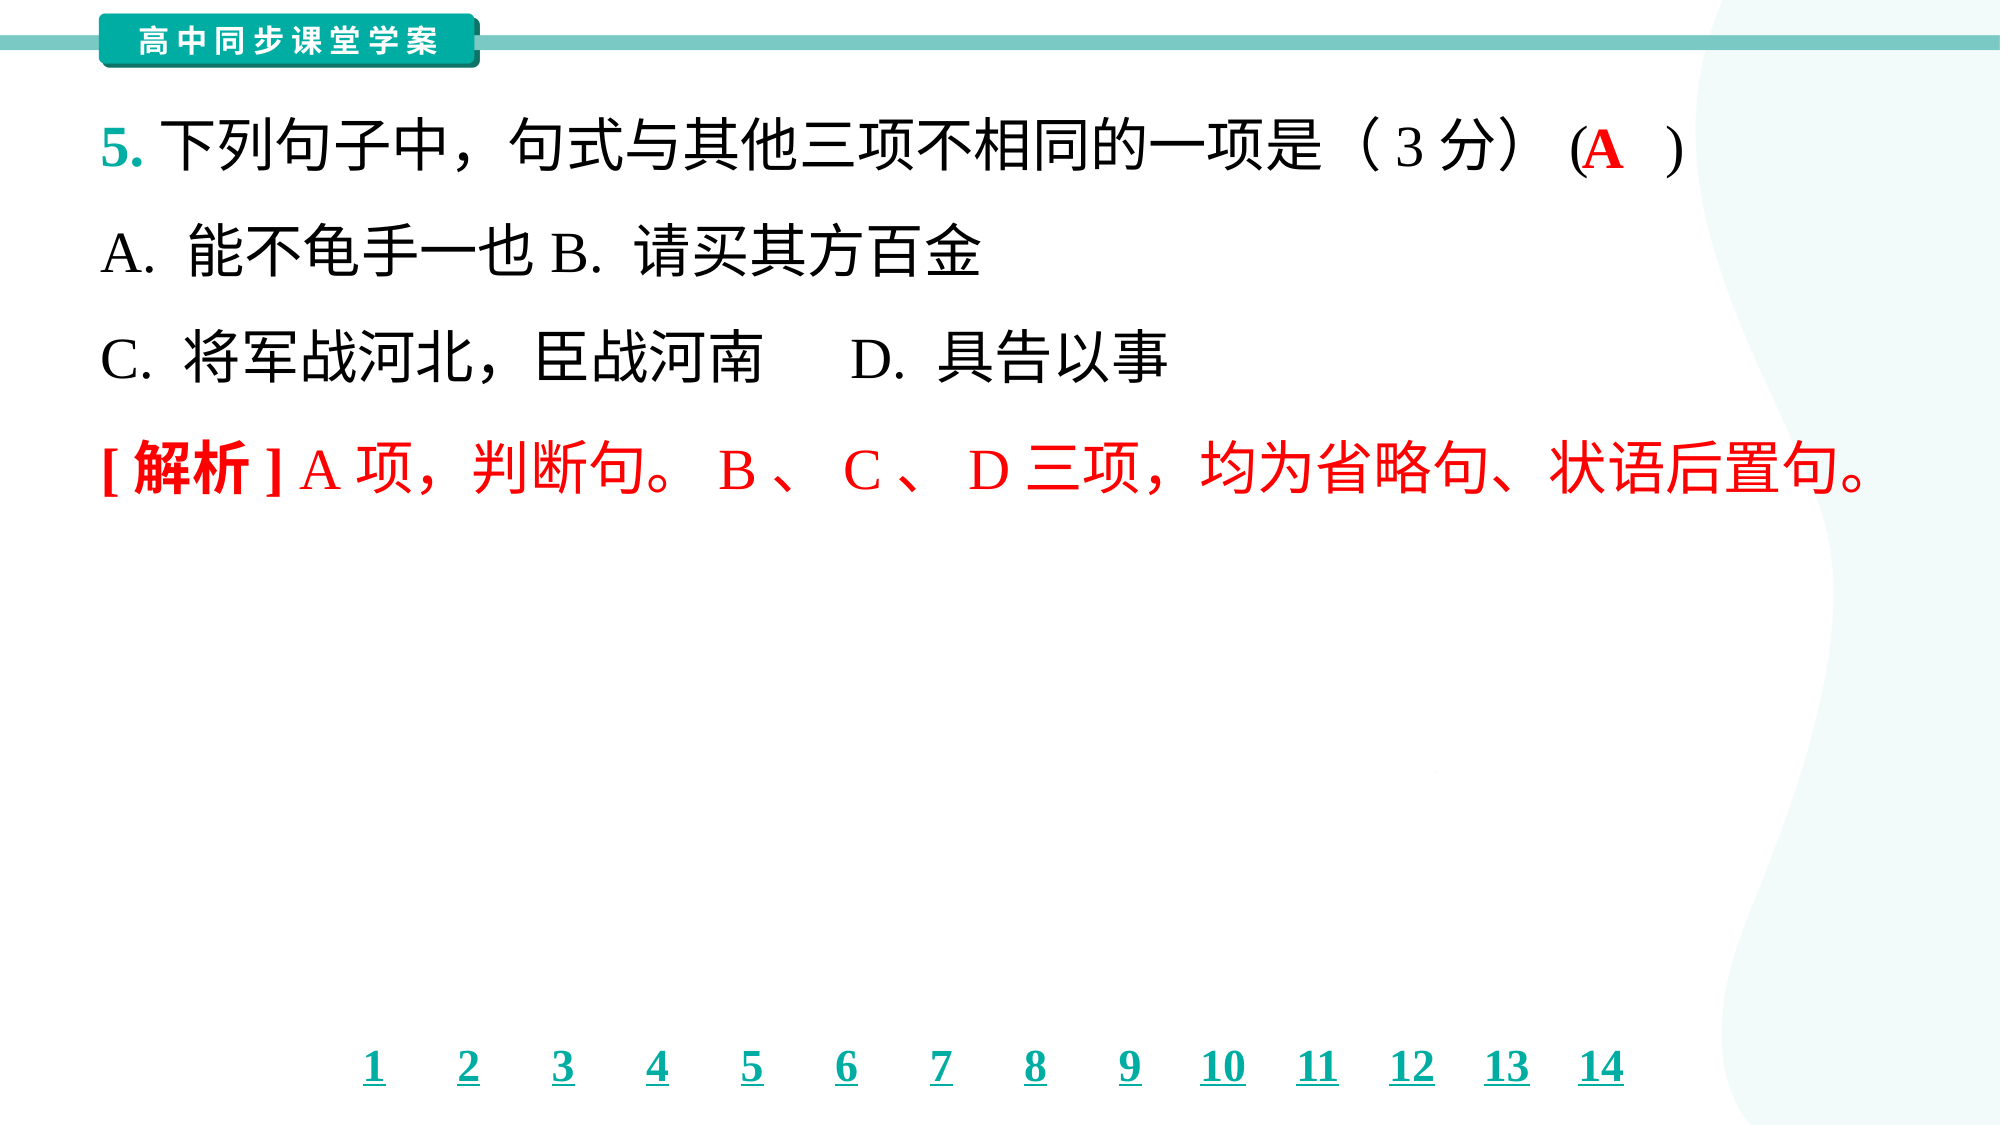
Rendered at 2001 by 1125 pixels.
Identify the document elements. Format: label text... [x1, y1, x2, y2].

text_box 5.下列句子中，句式与其他三项不相同的一项是（3分）( ) [1646, 76, 1899, 177]
text_box 5.下列句子中，句式与其他三项不相同的一项是（3分）( ) [100, 76, 1560, 177]
text_box [解析] A项，判断句。B、C、D三项，均为省略句、状语后置句。 [100, 398, 1899, 501]
picture [0, 0, 2000, 1125]
text_box A [1560, 76, 1646, 177]
text_box A. 能不龟手一也 B. 请买其方百金 C. 将军战河北，臣战河南 D. 具告以事 [100, 177, 1899, 391]
